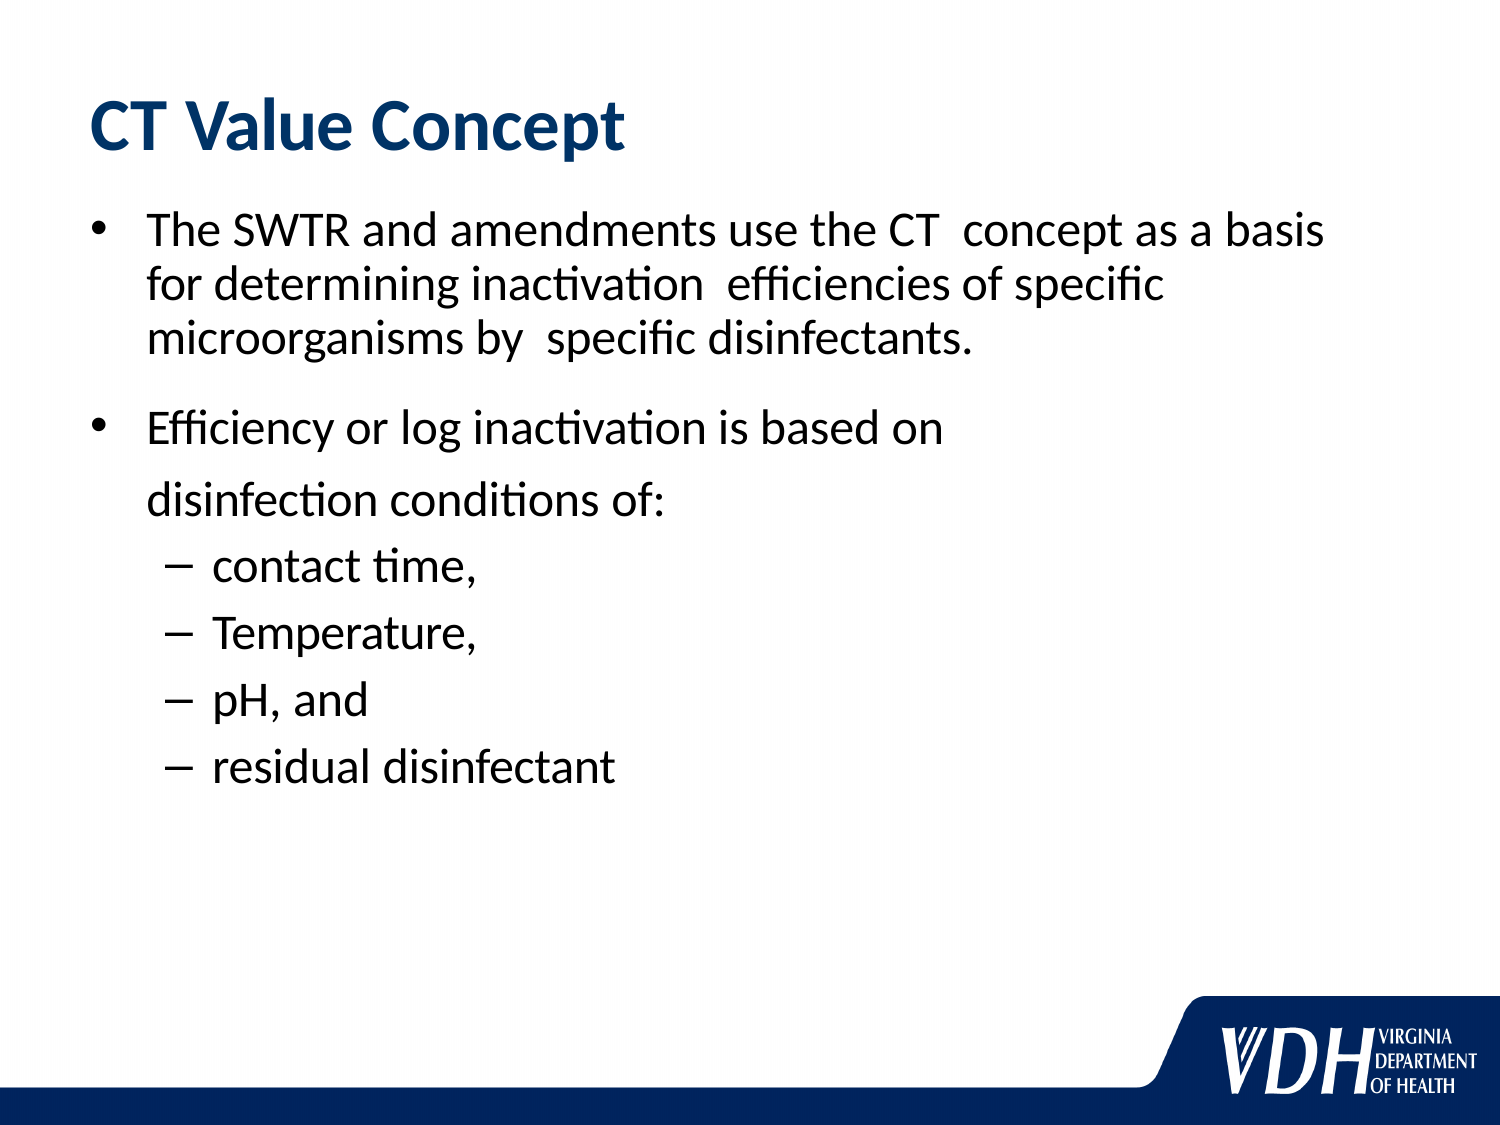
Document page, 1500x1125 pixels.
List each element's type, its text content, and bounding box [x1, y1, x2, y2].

title CT Value Concept [87, 24, 743, 193]
text_box The SWTR and amendments use the CT concept as a basis for determining inactivation efficiencies of specific microorganisms by specific disinfectants. Efficiency or log inactivation is based on disinfection conditions of: contact time, Temperature, pH, and residual disinfectant [87, 193, 1375, 794]
picture [0, 0, 1500, 1125]
